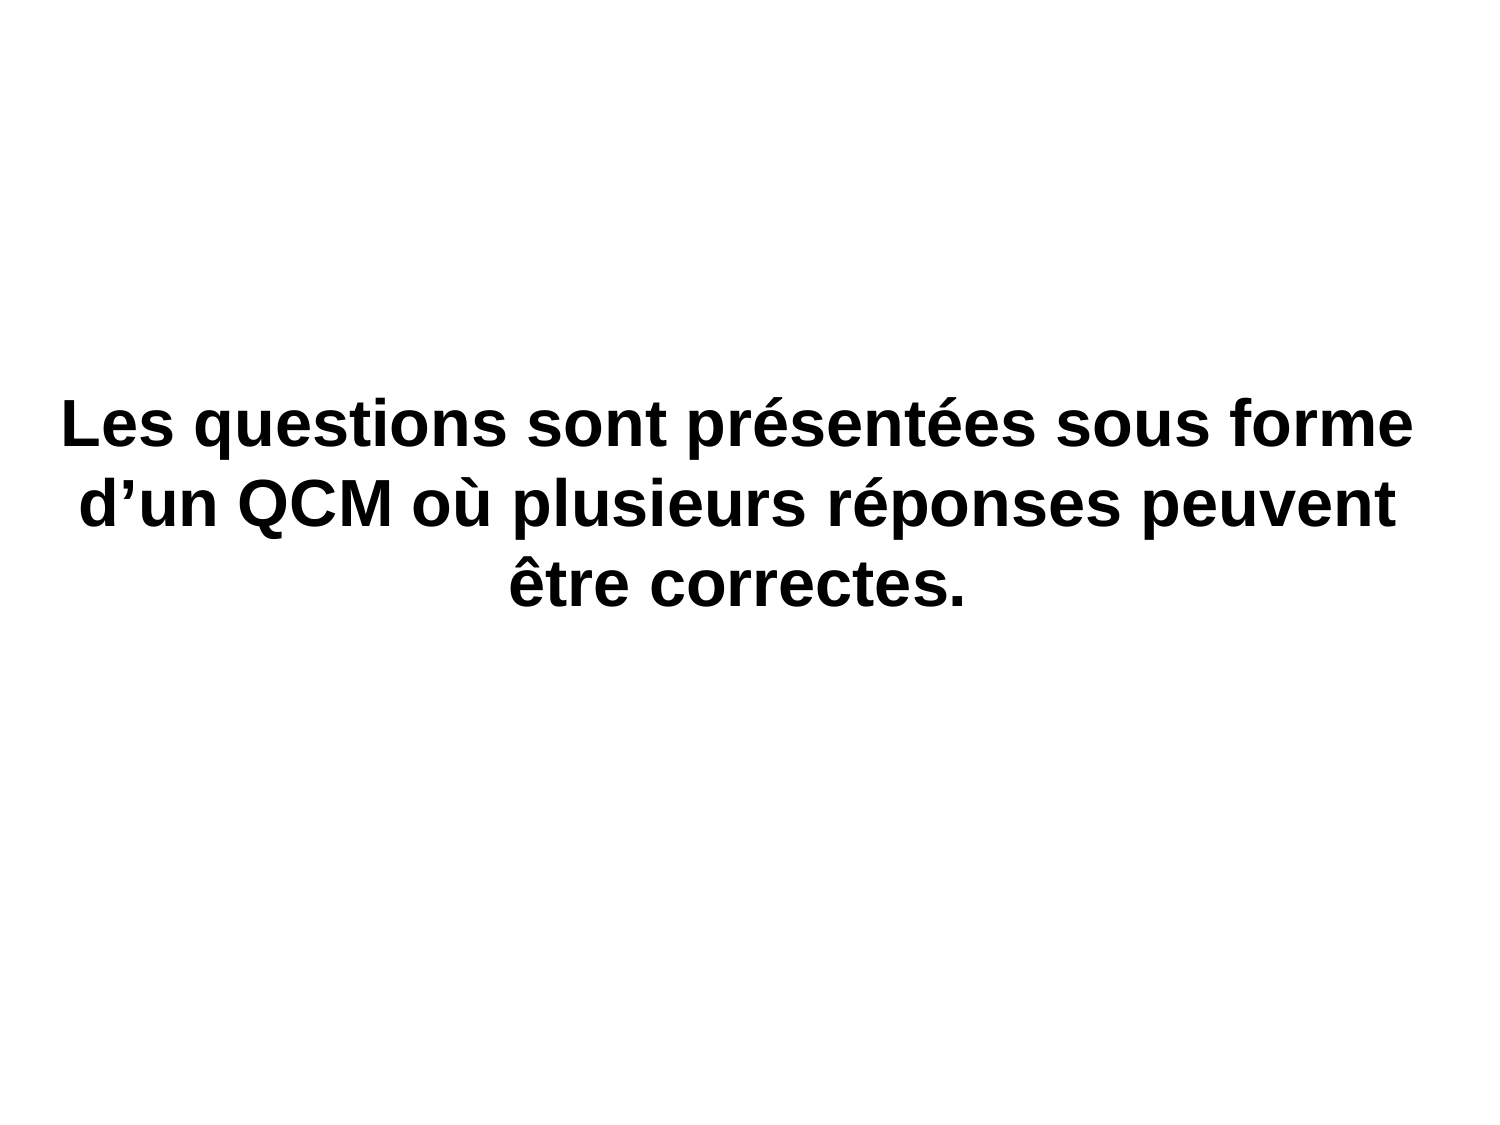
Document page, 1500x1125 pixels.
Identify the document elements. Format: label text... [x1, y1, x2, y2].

list Les questions sont présentées sous forme d’un QCM où plusieurs réponses peuvent être correctes. [17, 278, 1459, 752]
